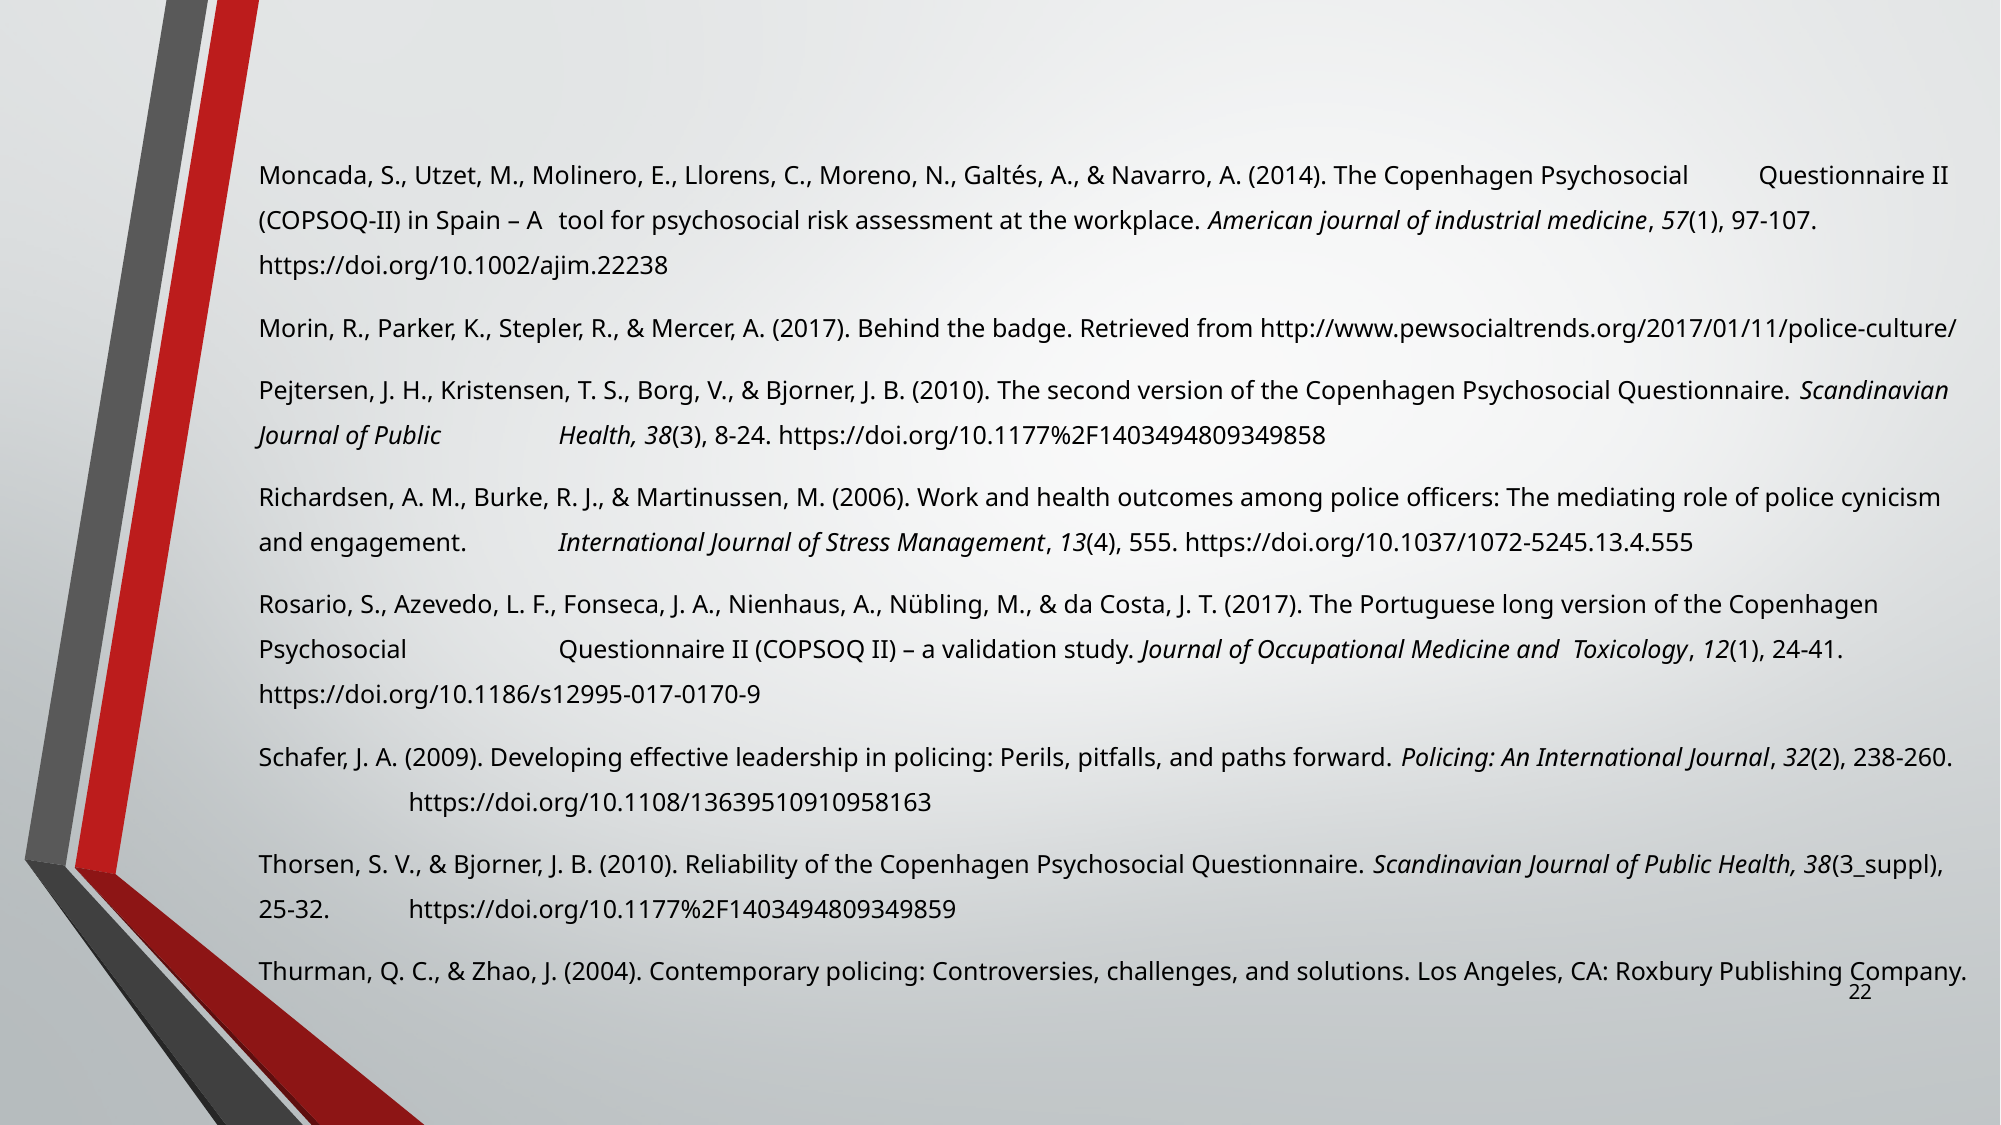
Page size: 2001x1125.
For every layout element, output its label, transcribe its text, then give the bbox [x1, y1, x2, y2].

slide_number 22 [1796, 962, 1887, 1023]
list Moncada, S., Utzet, M., Molinero, E., Llorens, C., Moreno, N., Galtés, A., & Navarro, A. (2014). The Copenhagen Psychosocial Questionnaire II (COPSOQ-II) in Spain – A tool for psychosocial risk assessment at the workplace. American journal of industrial medicine, 57(1), 97-107. https://doi.org/10.1002/ajim.22238 Morin, R., Parker, K., Stepler, R., & Mercer, A. (2017). Behind the badge. Retrieved from http://www.pewsocialtrends.org/2017/01/11/police-culture/ Pejtersen, J. H., Kristensen, T. S., Borg, V., & Bjorner, J. B. (2010). The second version of the Copenhagen Psychosocial Questionnaire. Scandinavian Journal of Public Health, 38(3), 8-24. https://doi.org/10.1177%2F1403494809349858 Richardsen, A. M., Burke, R. J., & Martinussen, M. (2006). Work and health outcomes among police officers: The mediating role of police cynicism and engagement. International Journal of Stress Management, 13(4), 555. https://doi.org/10.1037/1072-5245.13.4.555 Rosario, S., Azevedo, L. F., Fonseca, J. A., Nienhaus, A., Nübling, M., & da Costa, J. T. (2017). The Portuguese long version of the Copenhagen Psychosocial Questionnaire II (COPSOQ II) – a validation study. Journal of Occupational Medicine and Toxicology, 12(1), 24-41. https://doi.org/10.1186/s12995-017-0170-9 Schafer, J. A. (2009). Developing effective leadership in policing: Perils, pitfalls, and paths forward. Policing: An International Journal, 32(2), 238-260. https://doi.org/10.1108/13639510910958163 Thorsen, S. V., & Bjorner, J. B. (2010). Reliability of the Copenhagen Psychosocial Questionnaire. Scandinavian Journal of Public Health, 38(3_suppl), 25-32. https://doi.org/10.1177%2F1403494809349859 Thurman, Q. C., & Zhao, J. (2004). Contemporary policing: Controversies, challenges, and solutions. Los Angeles, CA: Roxbury Publishing Company. [243, 80, 1987, 1050]
